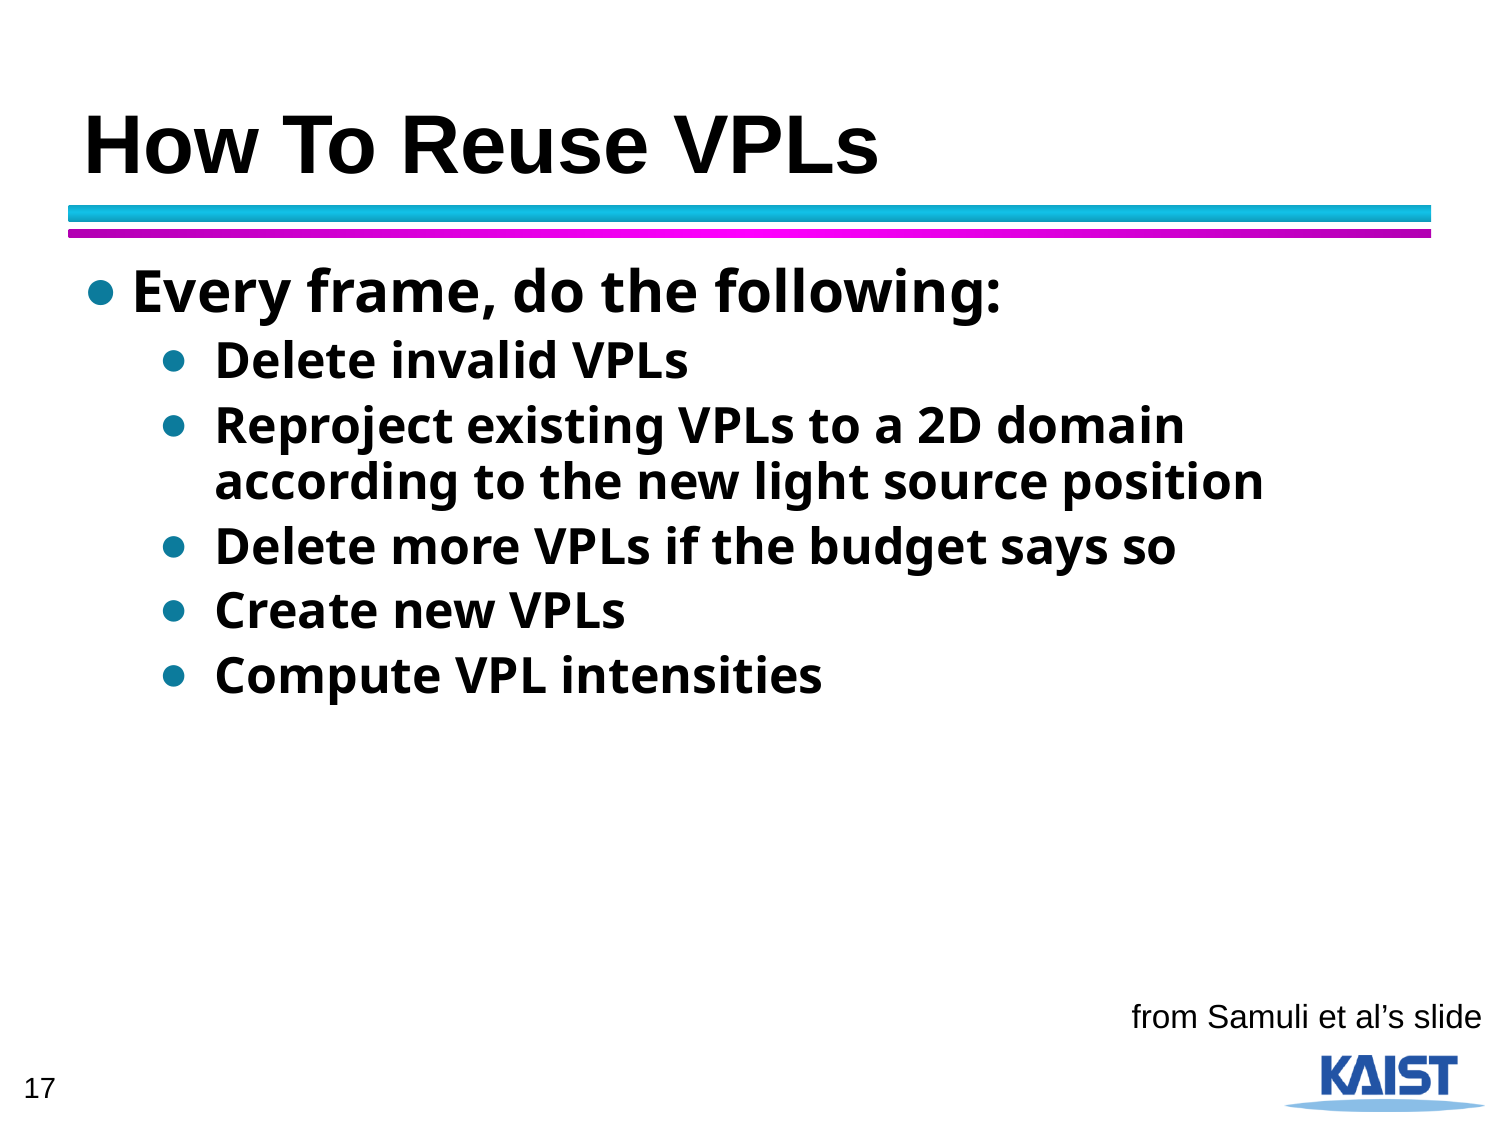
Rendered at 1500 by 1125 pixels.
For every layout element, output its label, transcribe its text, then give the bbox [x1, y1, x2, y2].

title How To Reuse VPLs [68, 48, 1428, 199]
picture [1284, 1055, 1485, 1112]
list Every frame, do the following: Delete invalid VPLs Reproject existing VPLs to a 2D domain according to the new light source position Delete more VPLs if the budget says so Create new VPLs Compute VPL intensities [68, 259, 1434, 1093]
text_box from Samuli et al’s slide [1116, 987, 1499, 1043]
